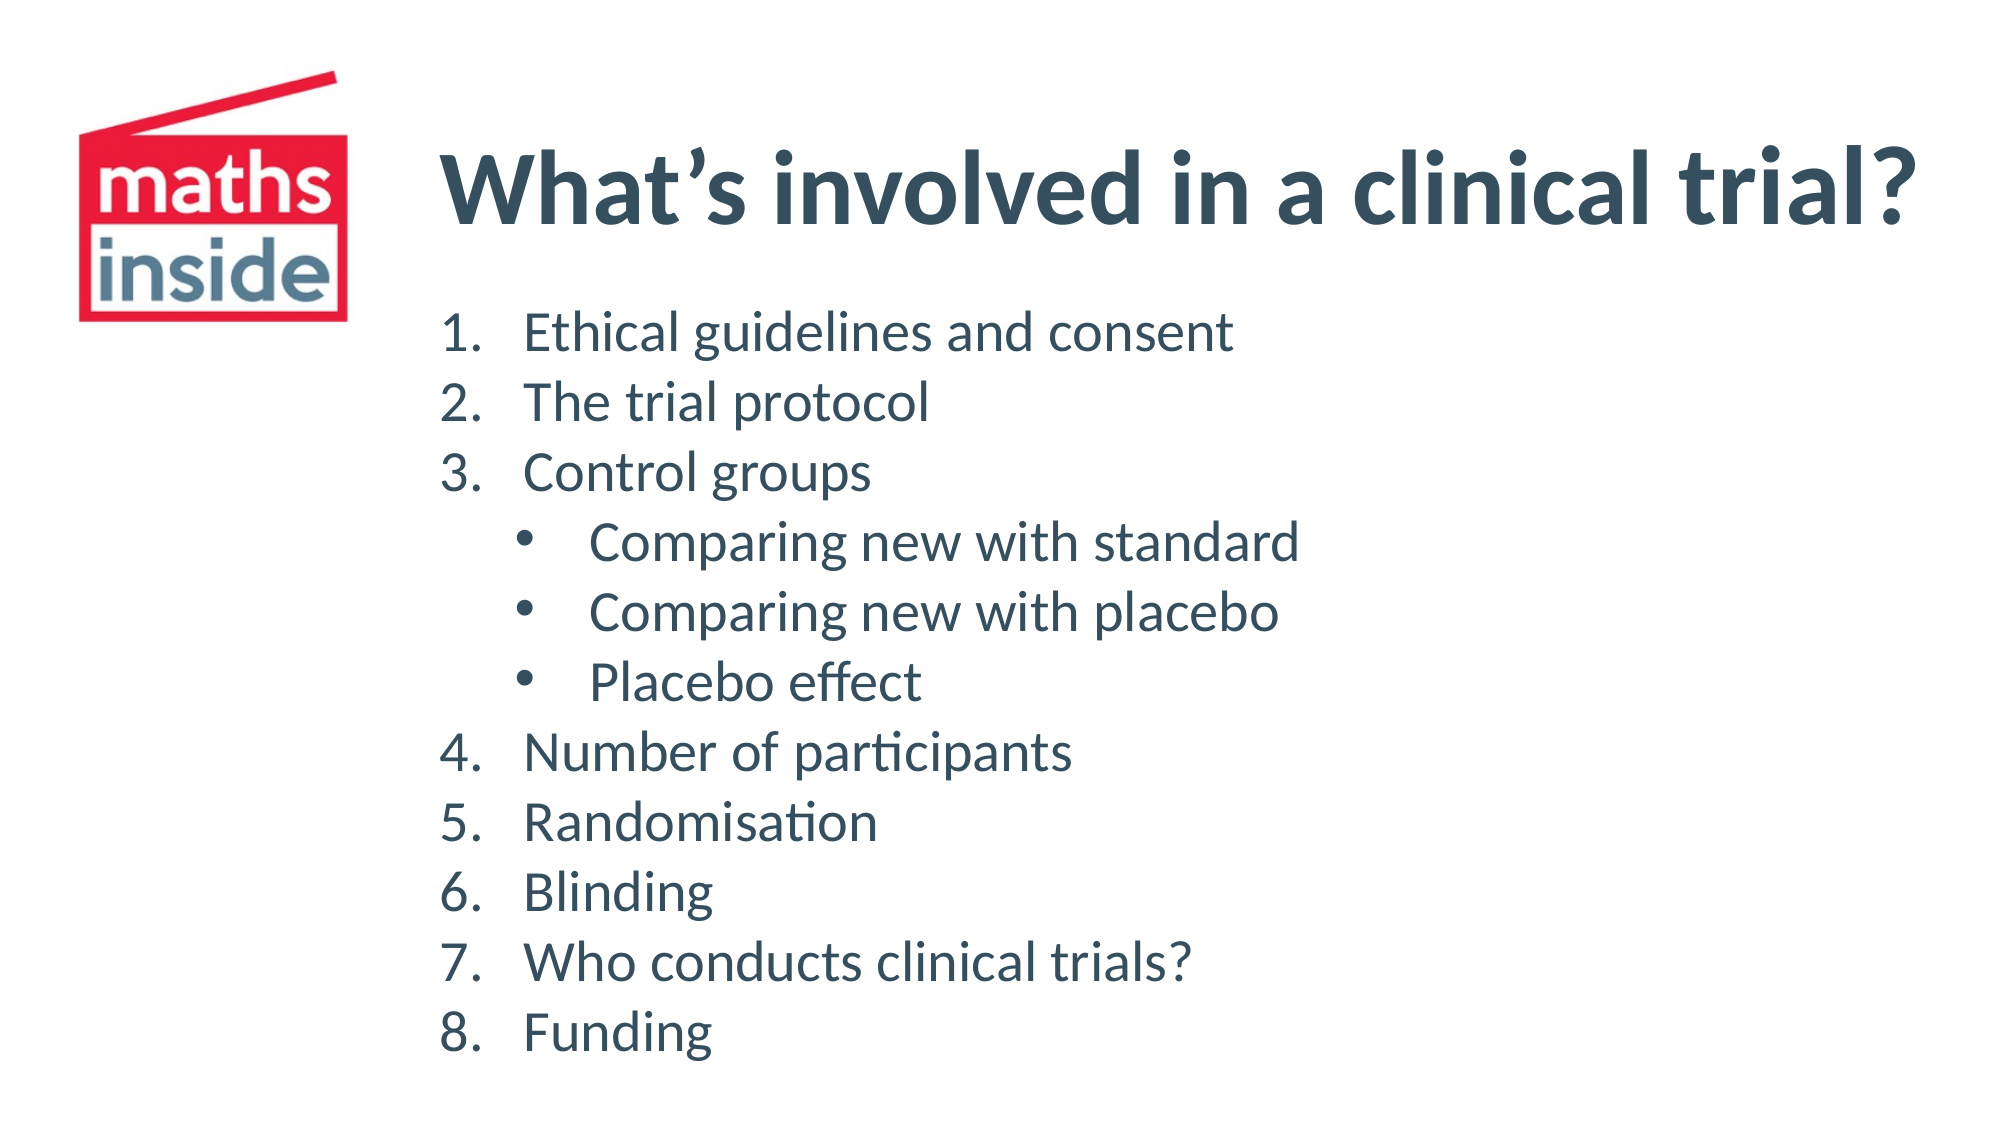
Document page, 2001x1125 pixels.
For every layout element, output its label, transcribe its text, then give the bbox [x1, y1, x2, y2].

picture [70, 62, 357, 331]
text_box Ethical guidelines and consent The trial protocol Control groups Comparing new with standard Comparing new with placebo Placebo effect Number of participants Randomisation Blinding Who conducts clinical trials? Funding [433, 286, 1798, 1105]
text_box What’s involved in a clinical trial? [433, 106, 1957, 287]
